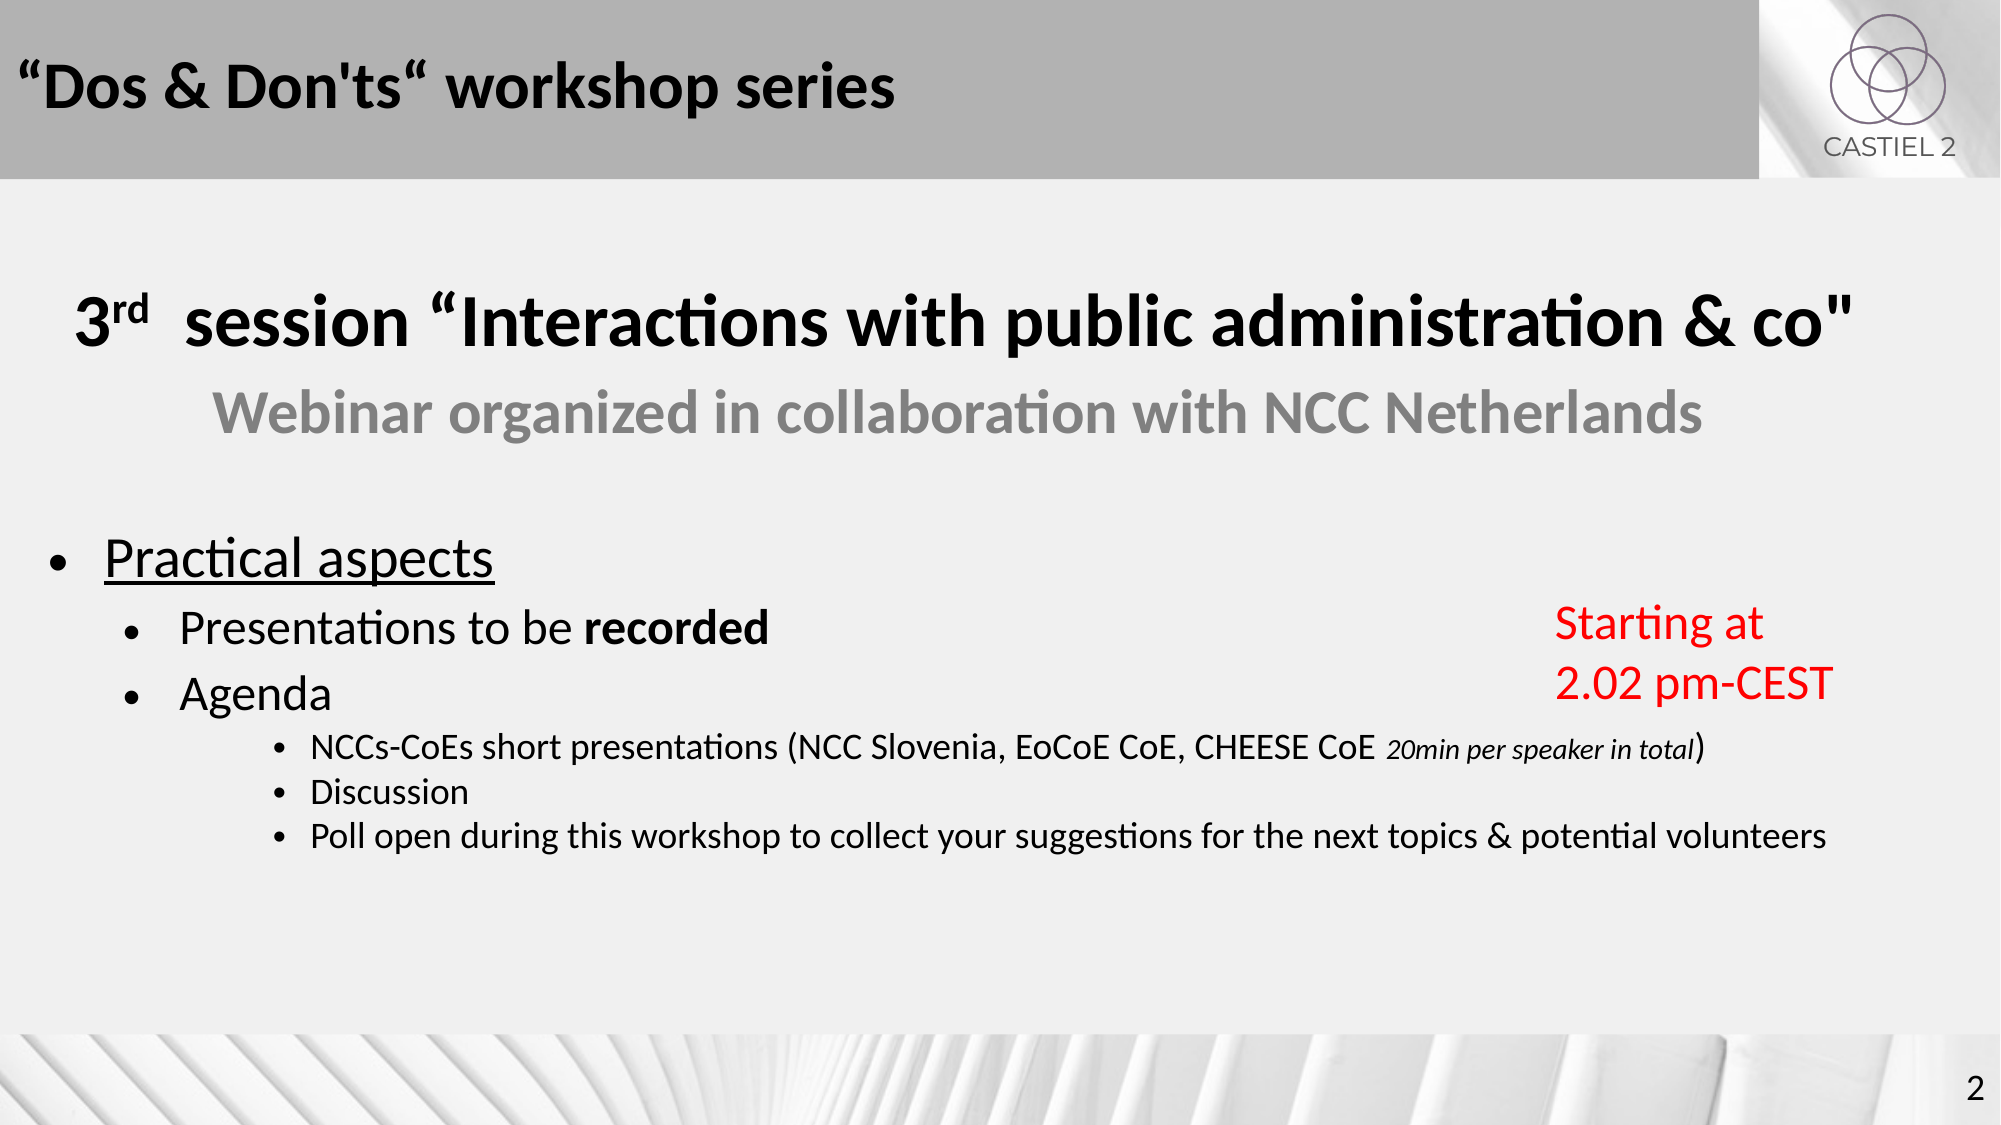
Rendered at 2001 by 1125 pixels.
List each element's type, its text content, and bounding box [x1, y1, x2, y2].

picture [1823, 14, 1956, 163]
text_box Starting at 2.02 pm-CEST [1540, 582, 1862, 717]
title “Dos & Don'ts“ workshop series [0, 0, 1761, 181]
list 3rd session “Interactions with public administration & co" Webinar organized in collaboration with NCC Netherlands Practical aspects Presentations to be recorded Agenda NCCs-CoEs short presentations (NCC Slovenia, EoCoE CoE, CHEESE CoE 20min per speaker in total) Discussion Poll open during this workshop to collect your suggestions for the next topics & potential volunteers [33, 230, 1900, 995]
text_box 2 [1549, 1055, 2000, 1116]
